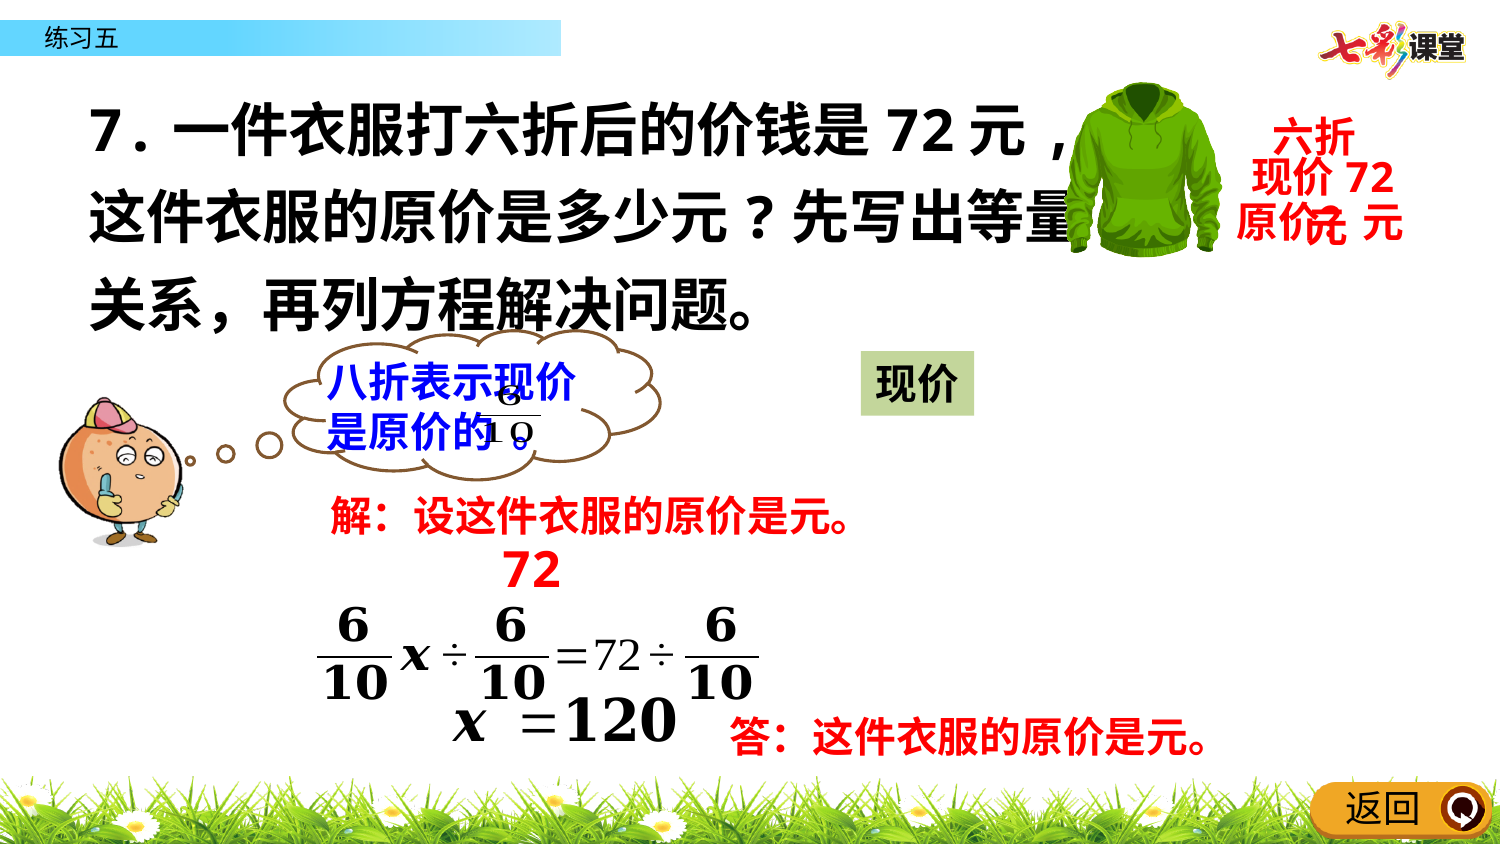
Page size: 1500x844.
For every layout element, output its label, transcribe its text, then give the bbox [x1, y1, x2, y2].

picture [1052, 79, 1235, 262]
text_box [284, 330, 661, 480]
picture [57, 393, 193, 549]
text_box 现价72元 [1238, 143, 1435, 259]
picture [1316, 20, 1468, 80]
text_box 六折 [1238, 102, 1422, 168]
text_box 7.一件衣服打六折后的价钱是72元,这件衣服的原价是多少元?先写出等量关系，再列方程解决问题。 [73, 67, 1113, 346]
picture [0, 776, 1500, 844]
